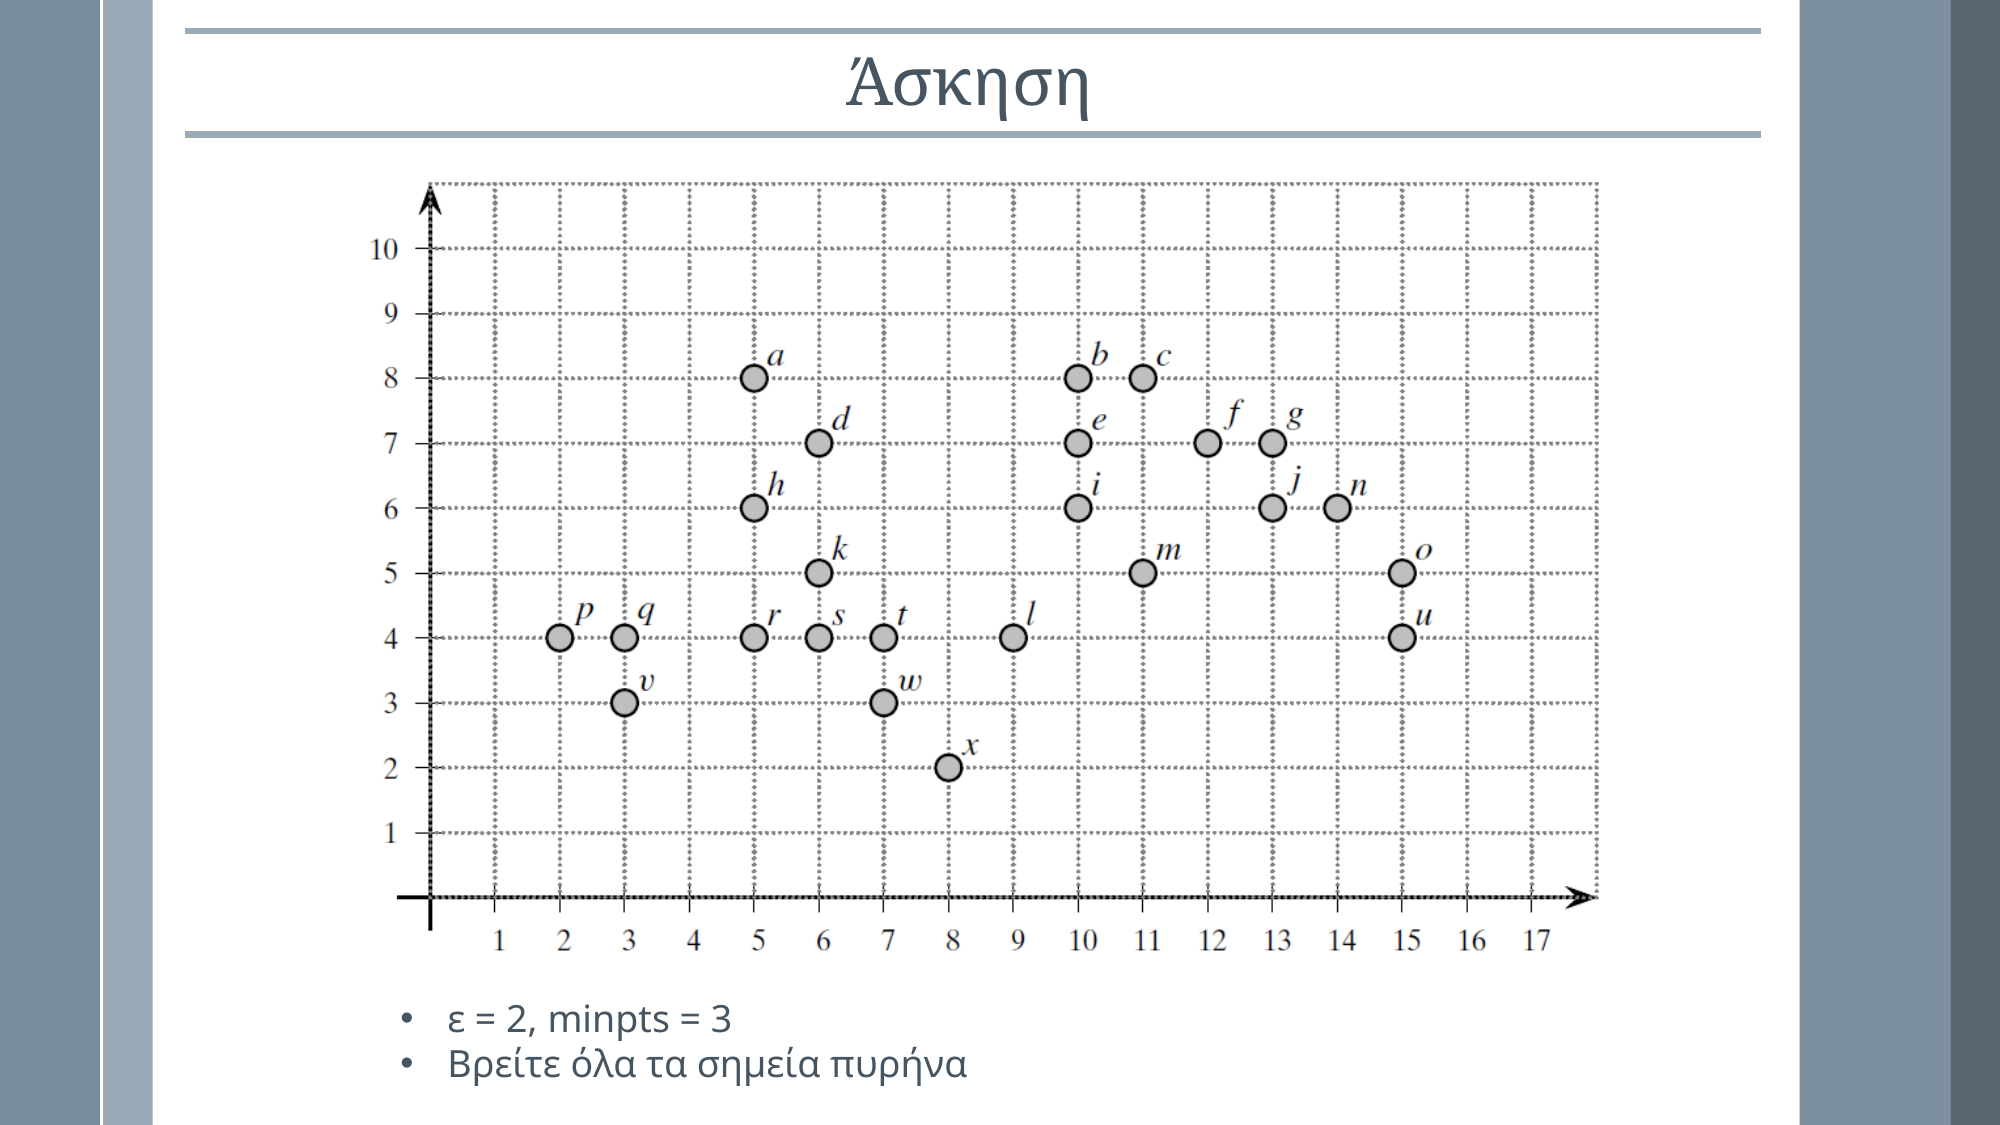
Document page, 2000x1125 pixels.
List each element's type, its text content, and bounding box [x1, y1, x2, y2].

text_box Άσκηση [184, 31, 1756, 127]
picture [349, 160, 1612, 965]
text_box ε = 2, minpts = 3 Βρείτε όλα τα σημεία πυρήνα [385, 987, 983, 1093]
